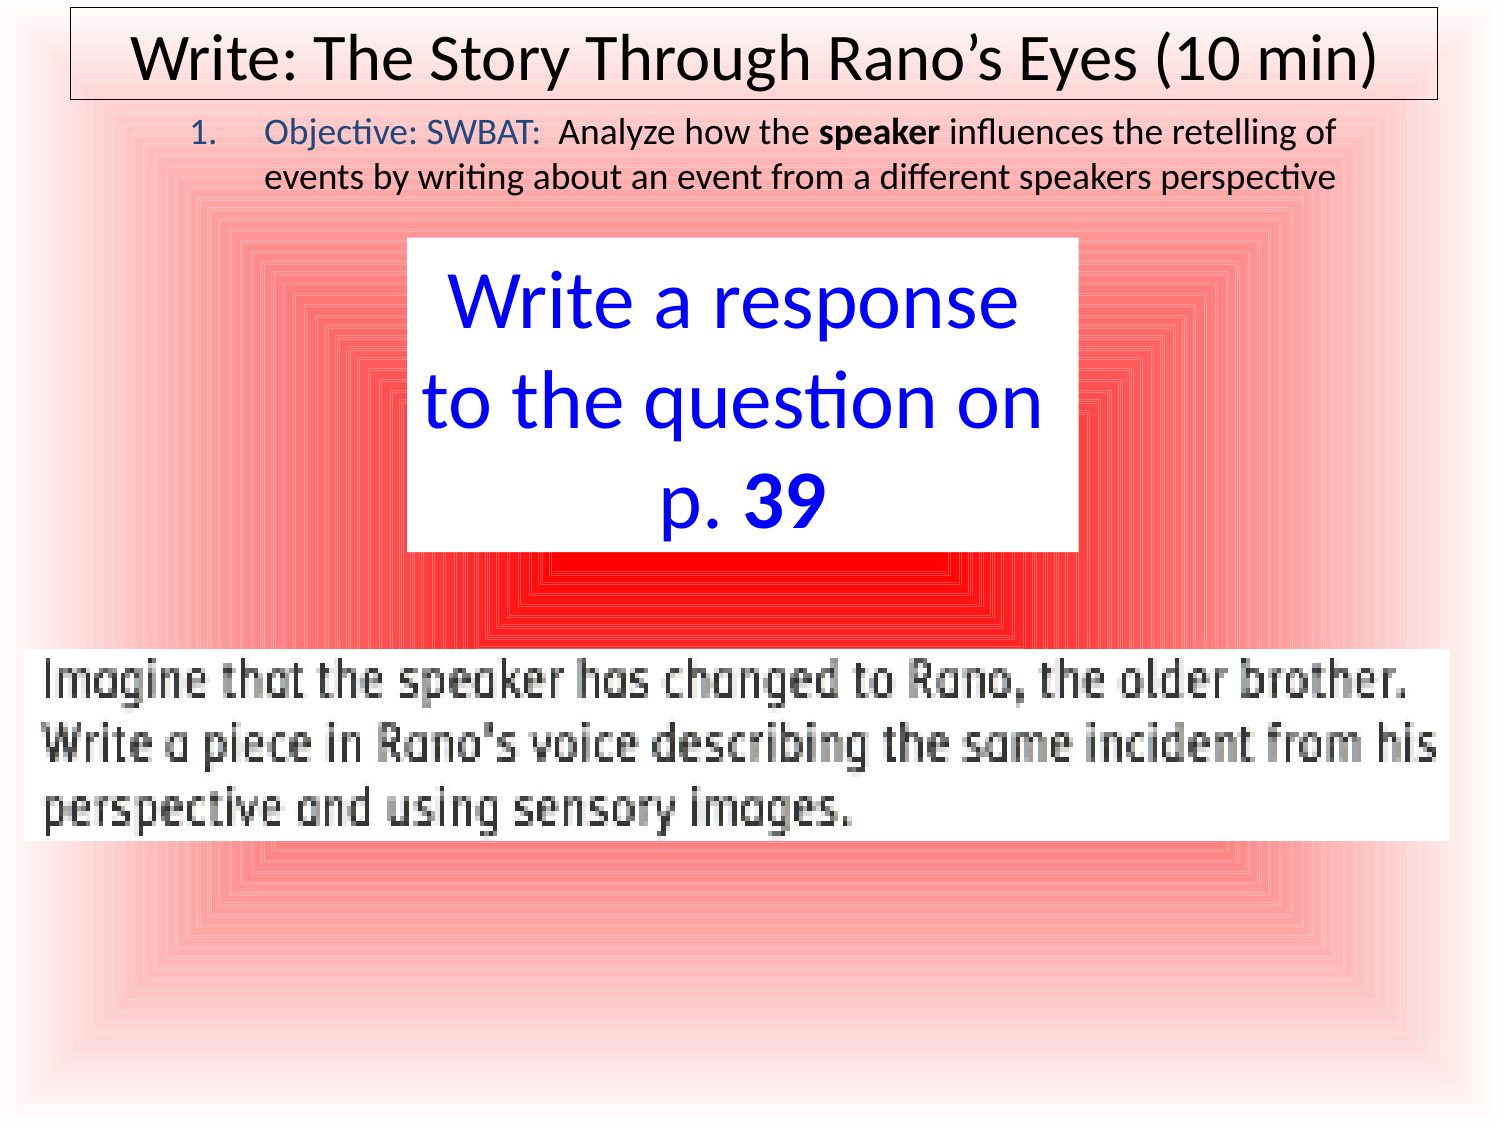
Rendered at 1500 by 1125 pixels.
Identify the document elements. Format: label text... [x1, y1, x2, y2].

title Write: The Story Through Rano’s Eyes (10 min) [70, 7, 1438, 100]
text_box Objective: SWBAT: Analyze how the speaker influences the retelling of events by writing about an event from a different speakers perspective [70, 99, 1413, 205]
picture [24, 649, 1451, 841]
text_box Write a response to the question on p. 39 [407, 237, 1079, 553]
